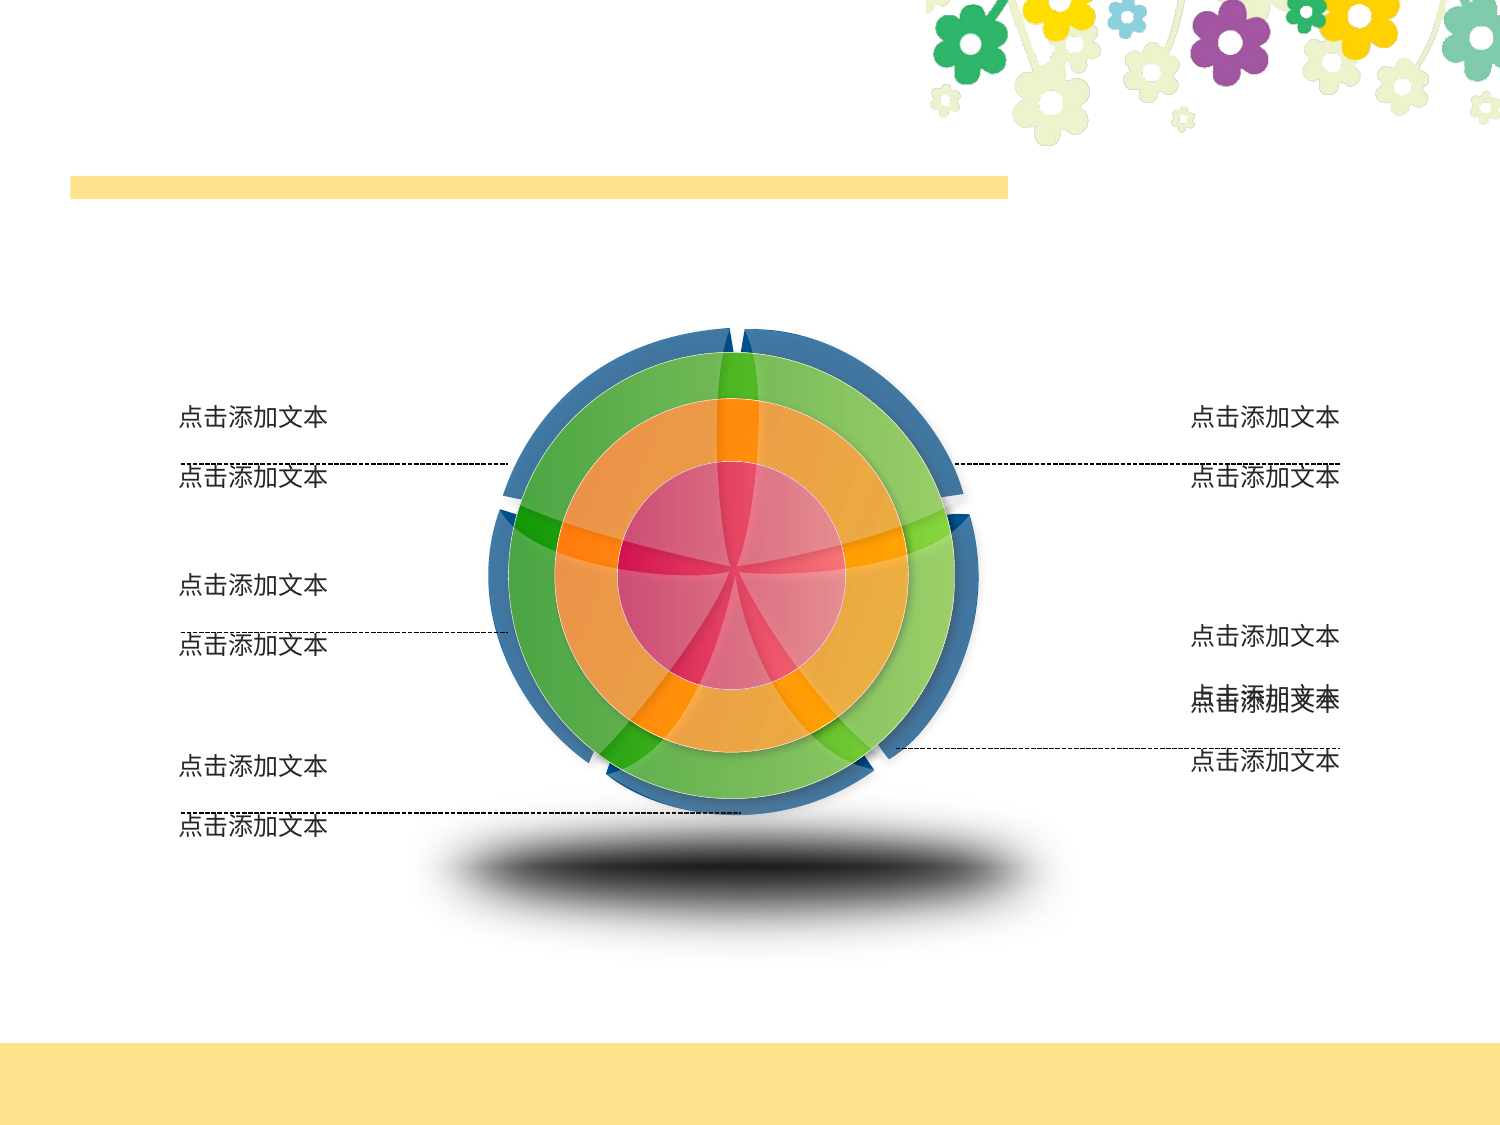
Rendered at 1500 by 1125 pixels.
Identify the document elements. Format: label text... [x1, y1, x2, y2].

picture [925, 0, 1500, 164]
text_box 点击添加文本 点击添加文本 [164, 394, 353, 499]
text_box 点击添加文本 点击添加文本 [1176, 718, 1365, 784]
text_box 点击添加文本 点击添加文本 [1176, 394, 1365, 499]
text_box 点击添加文本 点击添加文本 [1176, 613, 1365, 718]
text_box 点击添加文本 点击添加文本 [164, 743, 353, 848]
text_box 点击添加文本 点击添加文本 [164, 562, 353, 668]
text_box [487, 327, 979, 816]
